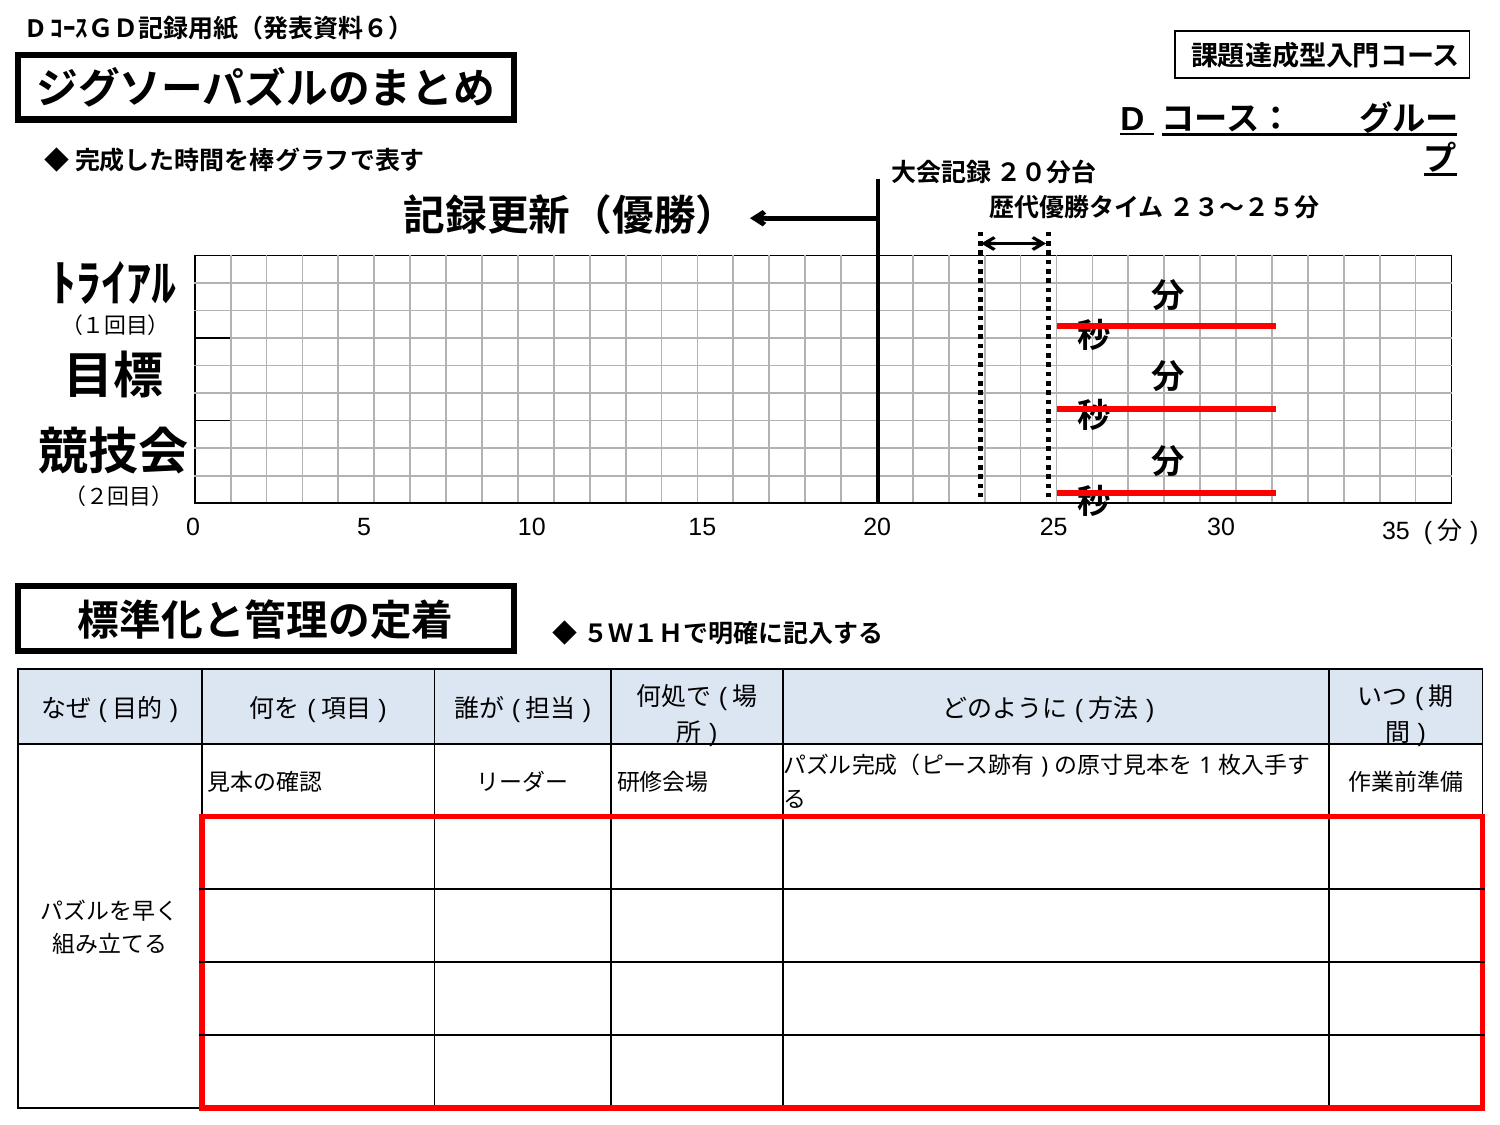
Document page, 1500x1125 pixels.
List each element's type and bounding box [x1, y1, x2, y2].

table_cell [806, 394, 840, 420]
table_cell [267, 366, 302, 392]
table_cell [627, 366, 661, 392]
table_header [842, 256, 875, 282]
table_cell [698, 284, 732, 310]
table_cell [627, 339, 661, 365]
table_cell [303, 311, 337, 337]
table_cell [698, 394, 732, 420]
table_cell [483, 311, 517, 337]
table_cell [339, 311, 373, 337]
table_cell [375, 284, 409, 310]
table_cell [1416, 284, 1451, 310]
table_cell [612, 819, 782, 888]
table_cell [734, 394, 768, 420]
table_cell [698, 339, 732, 365]
table_cell [205, 819, 434, 888]
table_cell [519, 366, 553, 392]
table_cell [303, 394, 337, 420]
table_cell [555, 366, 589, 392]
table_cell [375, 449, 409, 475]
text_box [11, 4, 437, 50]
table_cell [770, 449, 804, 475]
table_cell [232, 284, 266, 310]
table_header [1394, 256, 1415, 282]
table_cell [612, 745, 782, 814]
table_cell [303, 477, 337, 502]
table_cell [842, 477, 876, 502]
table_cell [842, 421, 875, 447]
table_cell [232, 366, 266, 392]
table_cell [770, 284, 804, 310]
table_header [591, 256, 625, 282]
table_cell [1294, 498, 1307, 502]
table_cell [914, 498, 948, 502]
table_cell [1394, 394, 1415, 420]
table_header [196, 256, 230, 282]
table_header [555, 256, 589, 282]
table_header [203, 670, 434, 743]
table_cell [411, 311, 445, 337]
table_cell [662, 339, 697, 365]
table_cell [806, 449, 840, 475]
table_cell [447, 449, 481, 475]
table_cell [770, 339, 804, 365]
table_cell [196, 366, 230, 392]
table_cell [1394, 284, 1415, 310]
table_cell [698, 449, 732, 475]
table_cell [734, 421, 768, 447]
table_header [662, 256, 697, 282]
table_cell [1330, 819, 1480, 888]
table_cell [19, 745, 201, 1107]
table_cell [483, 477, 517, 502]
table_cell [483, 394, 517, 420]
table_cell [339, 477, 373, 502]
table_cell [339, 421, 373, 447]
table_header [447, 256, 481, 282]
table_cell [519, 284, 553, 310]
table_header [612, 670, 782, 743]
table_cell [662, 477, 697, 502]
table_cell [339, 449, 373, 475]
table_cell [196, 339, 230, 365]
table_cell [1381, 477, 1415, 502]
table_cell [267, 421, 302, 447]
table_cell [591, 394, 625, 420]
table_cell [784, 819, 1328, 888]
table_cell [1345, 498, 1379, 502]
text_box [52, 246, 175, 410]
table_cell [880, 498, 912, 502]
table_cell [627, 477, 661, 502]
table_cell [435, 819, 610, 888]
table_cell [784, 890, 1328, 961]
table_header [483, 256, 517, 282]
table_cell [662, 311, 697, 337]
table_cell [627, 421, 661, 447]
table_cell [303, 284, 337, 310]
table_cell [806, 284, 840, 310]
table_cell [555, 311, 589, 337]
table_cell [435, 963, 610, 1034]
table_cell [375, 311, 409, 337]
table_header [1330, 670, 1482, 743]
table_cell [784, 1036, 1328, 1105]
table_header [806, 256, 840, 282]
table_cell [1416, 339, 1451, 365]
table_cell [842, 339, 875, 365]
table_header [171, 503, 1500, 551]
table_cell [447, 339, 481, 365]
table_cell [986, 498, 1020, 502]
table_cell [842, 311, 875, 337]
table_cell [205, 1036, 434, 1105]
table_cell [267, 477, 302, 502]
table_cell [627, 394, 661, 420]
table_cell [196, 477, 230, 502]
table_cell [339, 284, 373, 310]
table_cell [267, 284, 302, 310]
text_box [537, 609, 975, 655]
table_cell [232, 449, 266, 475]
table_cell [1416, 449, 1451, 475]
table_cell [770, 477, 804, 502]
table_cell [842, 449, 875, 475]
table_cell [447, 477, 481, 502]
table_cell [698, 477, 732, 502]
table_cell [591, 421, 625, 447]
table_cell [555, 284, 589, 310]
table_cell [1416, 394, 1451, 420]
table_cell [411, 284, 445, 310]
table_cell [483, 449, 517, 475]
table_cell [447, 311, 481, 337]
table_header [770, 256, 804, 282]
table_cell [698, 366, 732, 392]
table_header [232, 256, 266, 282]
table_cell [303, 421, 337, 447]
table_cell [555, 394, 589, 420]
table_cell [784, 963, 1328, 1034]
table_cell [734, 366, 768, 392]
table_cell [1330, 890, 1480, 961]
table_cell [770, 311, 804, 337]
table_cell [612, 963, 782, 1034]
table_header [339, 256, 373, 282]
table_cell [698, 421, 732, 447]
table_cell [267, 394, 302, 420]
table_cell [806, 477, 840, 502]
table_cell [519, 477, 553, 502]
table_cell [1394, 339, 1415, 365]
table_cell [435, 890, 610, 961]
table_header [627, 256, 661, 282]
table_cell [267, 311, 302, 337]
table_cell [1416, 421, 1451, 447]
table_cell [203, 745, 434, 814]
table_cell [232, 477, 266, 502]
table_cell [447, 366, 481, 392]
table_header [1416, 256, 1451, 282]
table_cell [339, 339, 373, 365]
table_cell [196, 421, 230, 447]
table_cell [627, 449, 661, 475]
table_cell [205, 890, 434, 961]
table_cell [483, 421, 517, 447]
table_cell [1394, 449, 1415, 475]
table_cell [591, 449, 625, 475]
table_cell [734, 339, 768, 365]
text_box [52, 414, 175, 510]
table_header [519, 256, 553, 282]
table_cell [555, 421, 589, 447]
table_cell [447, 394, 481, 420]
table_cell [1330, 1036, 1480, 1105]
table_cell [770, 366, 804, 392]
table_cell [483, 284, 517, 310]
table_cell [591, 366, 625, 392]
table_cell [1394, 421, 1415, 447]
table_cell [555, 339, 589, 365]
table_header [303, 256, 337, 282]
table_cell [196, 284, 230, 310]
table_cell [1021, 498, 1056, 502]
table_cell [411, 394, 445, 420]
table_cell [519, 449, 553, 475]
table_cell [483, 366, 517, 392]
table_cell [196, 394, 230, 420]
table_cell [411, 421, 445, 447]
table_header [734, 256, 768, 282]
table_cell [734, 477, 768, 502]
table_cell [232, 339, 266, 365]
table_cell [662, 449, 697, 475]
table_cell [1330, 963, 1480, 1034]
table_cell [375, 477, 409, 502]
table_cell [519, 394, 553, 420]
text_box [17, 586, 514, 651]
table_cell [555, 449, 589, 475]
table_cell [267, 449, 302, 475]
table_header [784, 670, 1328, 743]
table_header [698, 256, 732, 282]
table_cell [447, 284, 481, 310]
table_cell [662, 284, 697, 310]
table_cell [612, 1036, 782, 1105]
table_cell [734, 284, 768, 310]
table_cell [303, 366, 337, 392]
table_cell [698, 311, 732, 337]
table_cell [375, 421, 409, 447]
table_cell [842, 366, 875, 392]
table_cell [627, 284, 661, 310]
table_cell [483, 339, 517, 365]
table_cell [1416, 366, 1451, 392]
table_cell [411, 477, 445, 502]
table_cell [267, 339, 302, 365]
table_cell [591, 284, 625, 310]
table_cell [375, 339, 409, 365]
table_cell [806, 421, 840, 447]
table_cell [1330, 745, 1482, 814]
table_cell [627, 311, 661, 337]
text_box [1175, 30, 1470, 79]
table_cell [435, 745, 610, 814]
table_cell [612, 890, 782, 961]
table_cell [591, 311, 625, 337]
table_cell [196, 311, 230, 337]
table_cell [205, 963, 434, 1034]
table_cell [555, 477, 589, 502]
table_header [19, 670, 201, 743]
table_cell [734, 449, 768, 475]
table_cell [806, 339, 840, 365]
table_cell [339, 366, 373, 392]
table_cell [950, 498, 984, 502]
table_cell [770, 394, 804, 420]
table_cell [411, 339, 445, 365]
table_cell [519, 339, 553, 365]
table_cell [734, 311, 768, 337]
table_cell [1416, 477, 1451, 502]
table_cell [303, 449, 337, 475]
table_cell [842, 284, 875, 310]
table_cell [662, 421, 697, 447]
table_cell [435, 1036, 610, 1105]
table_cell [411, 449, 445, 475]
table_cell [784, 745, 1328, 814]
table_cell [411, 366, 445, 392]
table_cell [806, 366, 840, 392]
text_box [29, 90, 1472, 528]
table_cell [519, 421, 553, 447]
table_cell [1309, 498, 1343, 502]
table_header [435, 670, 610, 743]
table_cell [196, 449, 230, 475]
table_cell [770, 421, 804, 447]
table_cell [806, 311, 840, 337]
table_cell [591, 477, 625, 502]
table_cell [662, 394, 697, 420]
table_header [375, 256, 409, 282]
table_cell [662, 366, 697, 392]
table_cell [519, 311, 553, 337]
table_cell [339, 394, 373, 420]
table_header [411, 256, 445, 282]
table_header [267, 256, 302, 282]
table_cell [1394, 366, 1415, 392]
table_cell [447, 421, 481, 447]
table_cell [303, 339, 337, 365]
table_cell [1416, 311, 1451, 337]
table_cell [375, 394, 409, 420]
table_cell [1394, 311, 1415, 337]
table_cell [232, 421, 266, 447]
table_cell [591, 339, 625, 365]
text_box [17, 54, 514, 120]
table_cell [232, 394, 266, 420]
table_cell [232, 311, 266, 337]
table_cell [842, 394, 875, 420]
table_cell [375, 366, 409, 392]
